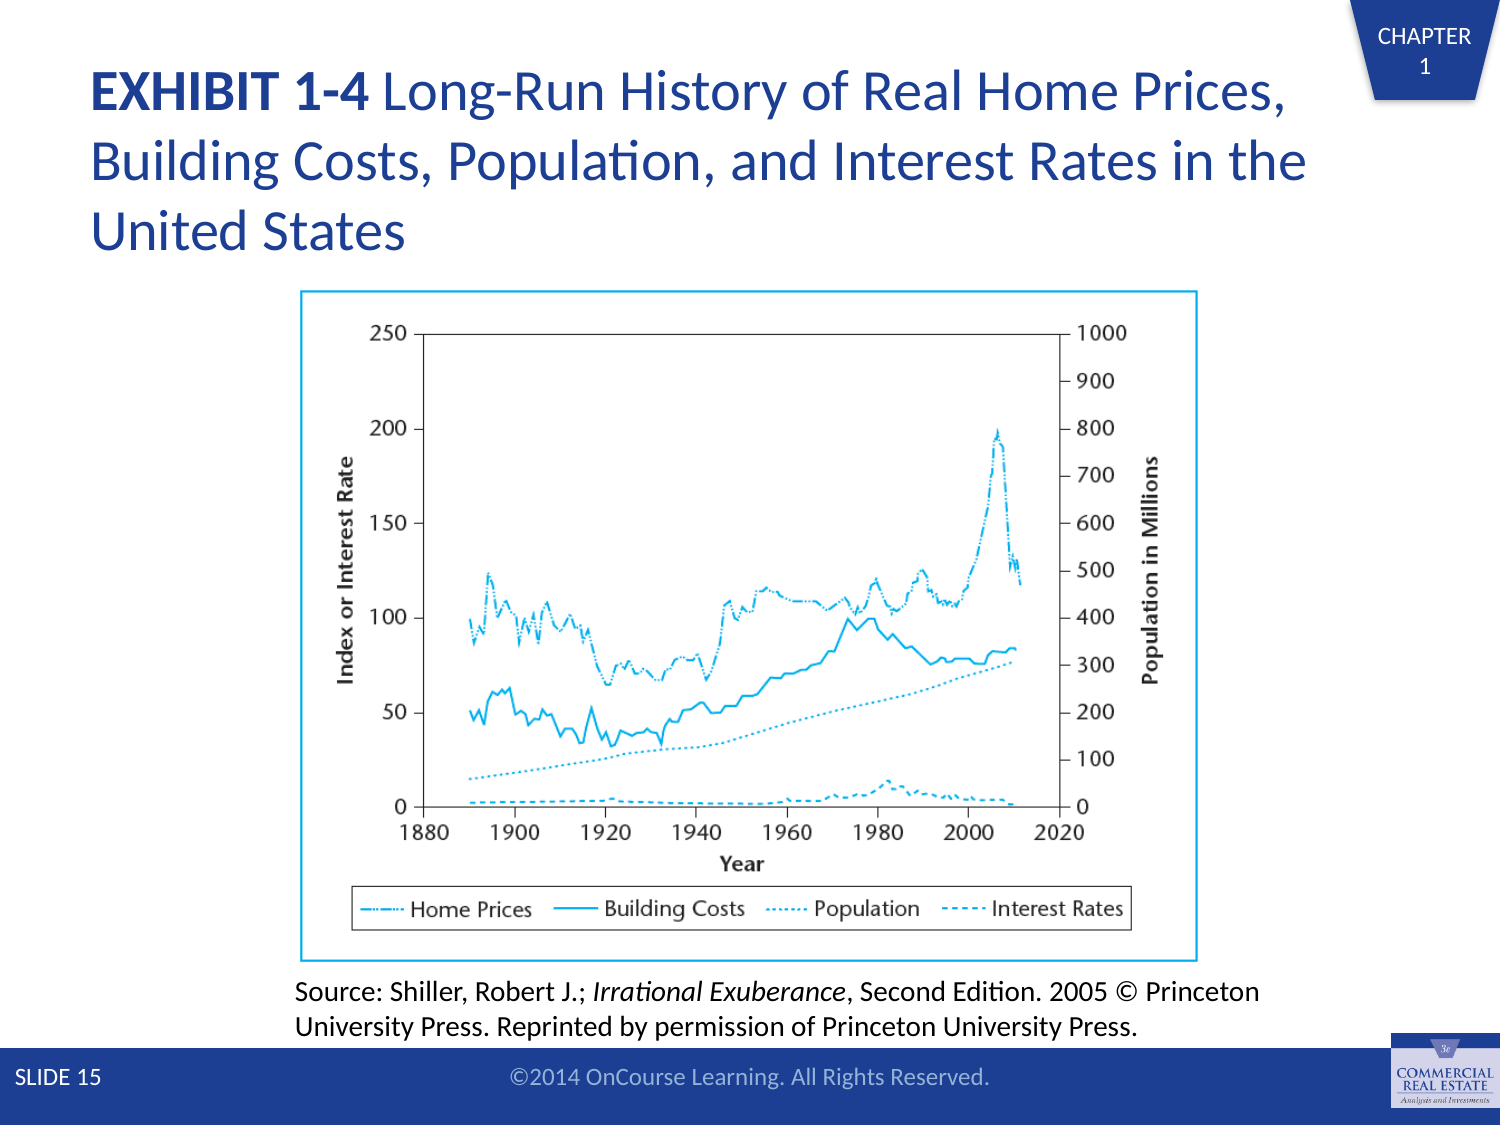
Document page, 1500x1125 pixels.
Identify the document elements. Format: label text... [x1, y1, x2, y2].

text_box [279, 287, 1343, 1051]
slide_number SLIDE 15 [0, 1052, 350, 1113]
picture [1391, 1033, 1500, 1108]
title EXHIBIT 1-4 Long-Run History of Real Home Prices, Building Costs, Population, and Interest Rates in the United States [75, 45, 1425, 233]
